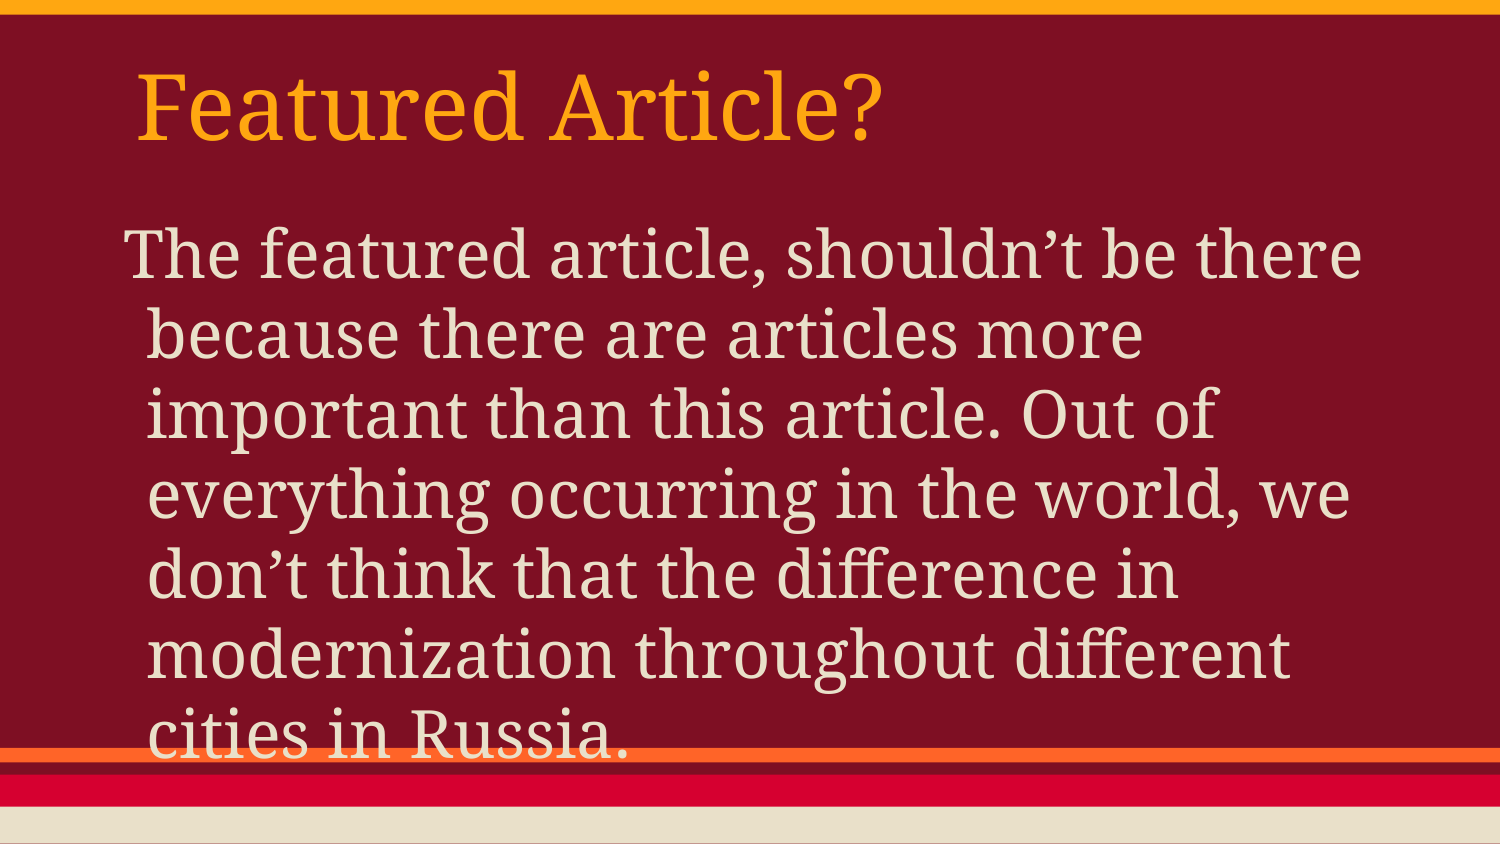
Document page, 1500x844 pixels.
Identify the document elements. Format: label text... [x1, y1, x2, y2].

title Summary [461, 747, 493, 758]
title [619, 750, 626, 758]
title Summary [351, 747, 368, 757]
title Summary [151, 747, 175, 758]
title Summary [412, 747, 430, 757]
title Summary [438, 747, 453, 757]
title Summary [181, 747, 199, 757]
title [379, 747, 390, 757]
title Summary [580, 747, 610, 758]
list The featured article, shouldn’t be there because there are articles more important than this article. Out of everything occurring in the world, we don’t think that the difference in modernization throughout different cities in Russia. [75, 196, 1425, 733]
title Featured Article? [75, 33, 1425, 175]
title Summary [557, 747, 575, 757]
title Summary [329, 747, 347, 757]
title Summary [529, 747, 552, 758]
title Summary [225, 747, 243, 757]
title Summary [250, 747, 275, 758]
title Summary [284, 747, 307, 758]
title Summary [499, 747, 522, 758]
title Summary [207, 747, 221, 758]
